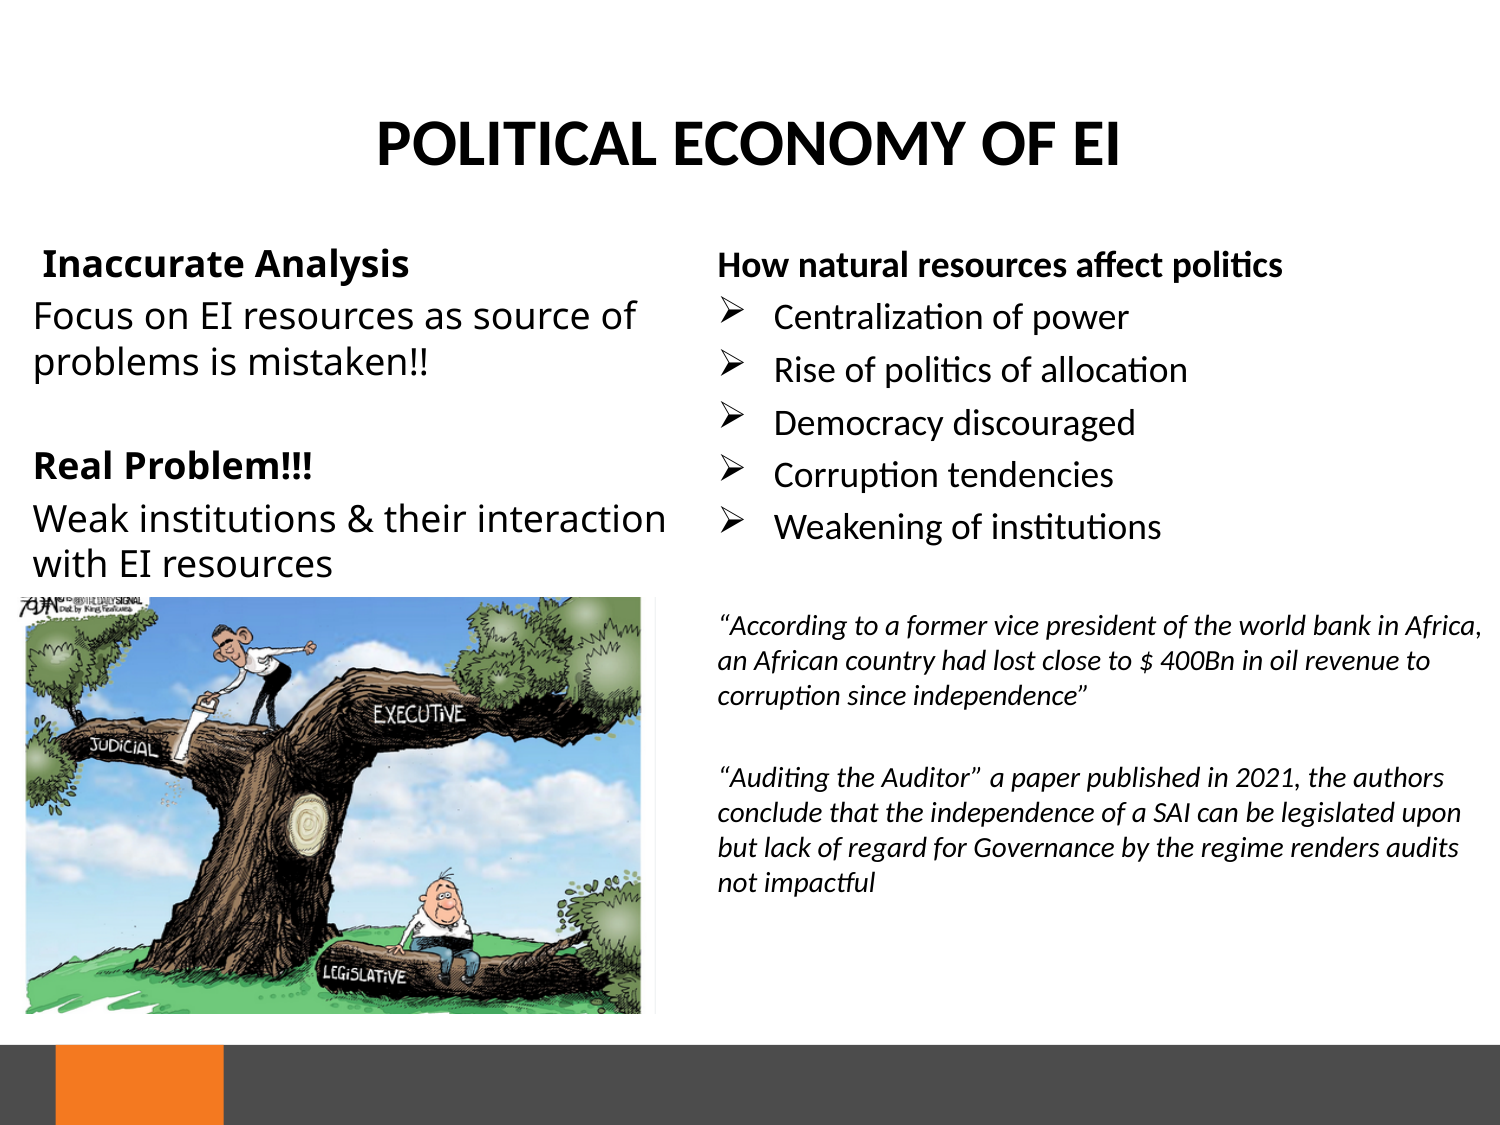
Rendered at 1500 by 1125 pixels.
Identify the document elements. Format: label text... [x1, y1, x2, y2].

list How natural resources affect politics Centralization of power Rise of politics of allocation Democracy discouraged Corruption tendencies Weakening of institutions “According to a former vice president of the world bank in Africa, an African country had lost close to $ 400Bn in oil revenue to corruption since independence” “Auditing the Auditor” a paper published in 2021, the authors conclude that the independence of a SAI can be legislated upon but lack of regard for Governance by the regime renders audits not impactful [702, 232, 1500, 1014]
picture [17, 597, 656, 1014]
title POLITICAL ECONOMY OF EI [75, 45, 1425, 232]
list Inaccurate Analysis Focus on EI resources as source of problems is mistaken!! Real Problem!!! Weak institutions & their interaction with EI resources [17, 232, 702, 1014]
